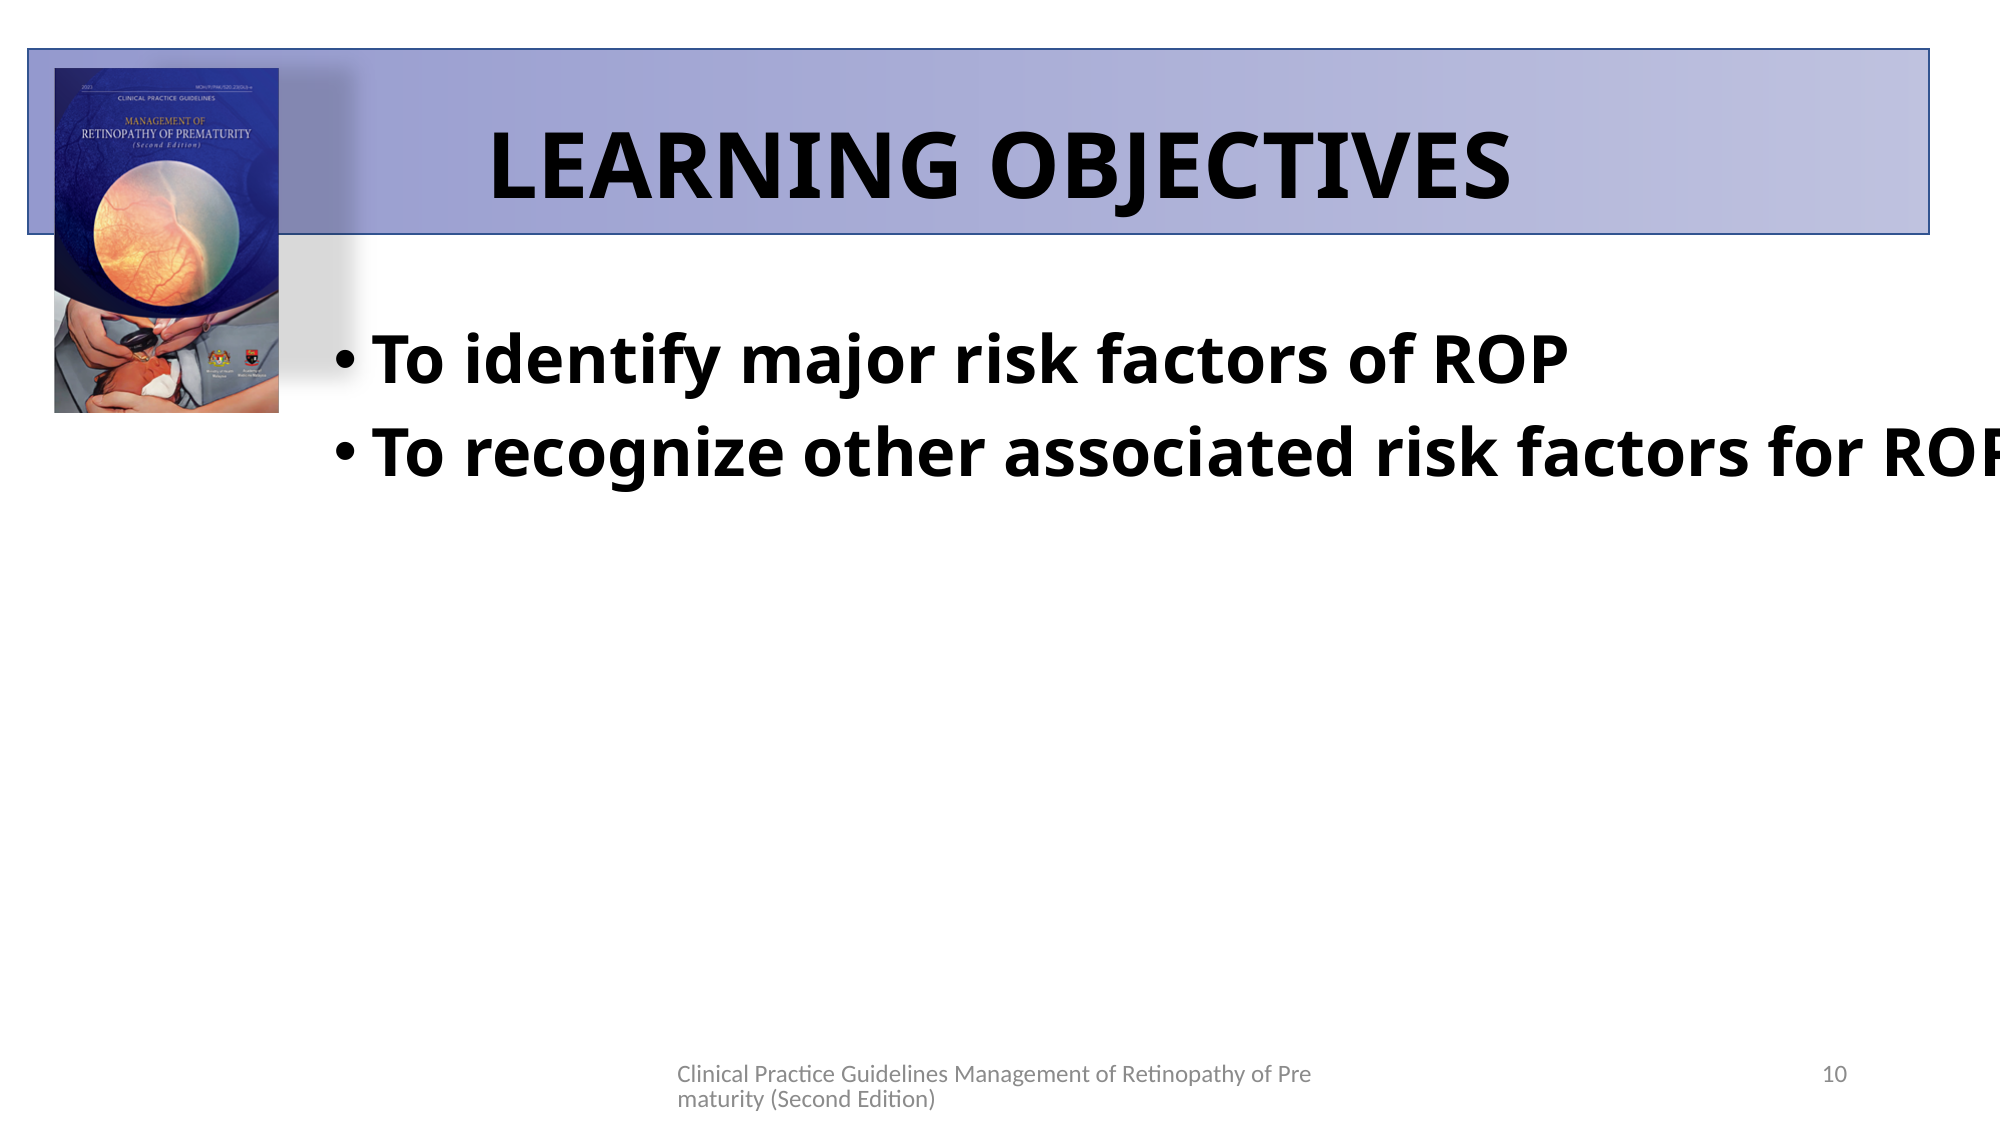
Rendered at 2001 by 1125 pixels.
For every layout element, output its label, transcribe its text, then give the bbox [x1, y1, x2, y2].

slide_number 10 [1412, 1042, 1863, 1103]
footer Clinical Practice Guidelines Management of Retinopathy of Prematurity (Second Edition) [662, 1042, 1338, 1103]
picture [54, 37, 386, 413]
list To identify major risk factors of ROP To recognize other associated risk factors for ROP [318, 318, 2000, 1033]
title LEARNING OBJECTIVES [386, 59, 1863, 278]
text_box [27, 48, 54, 235]
text_box [386, 48, 1930, 235]
